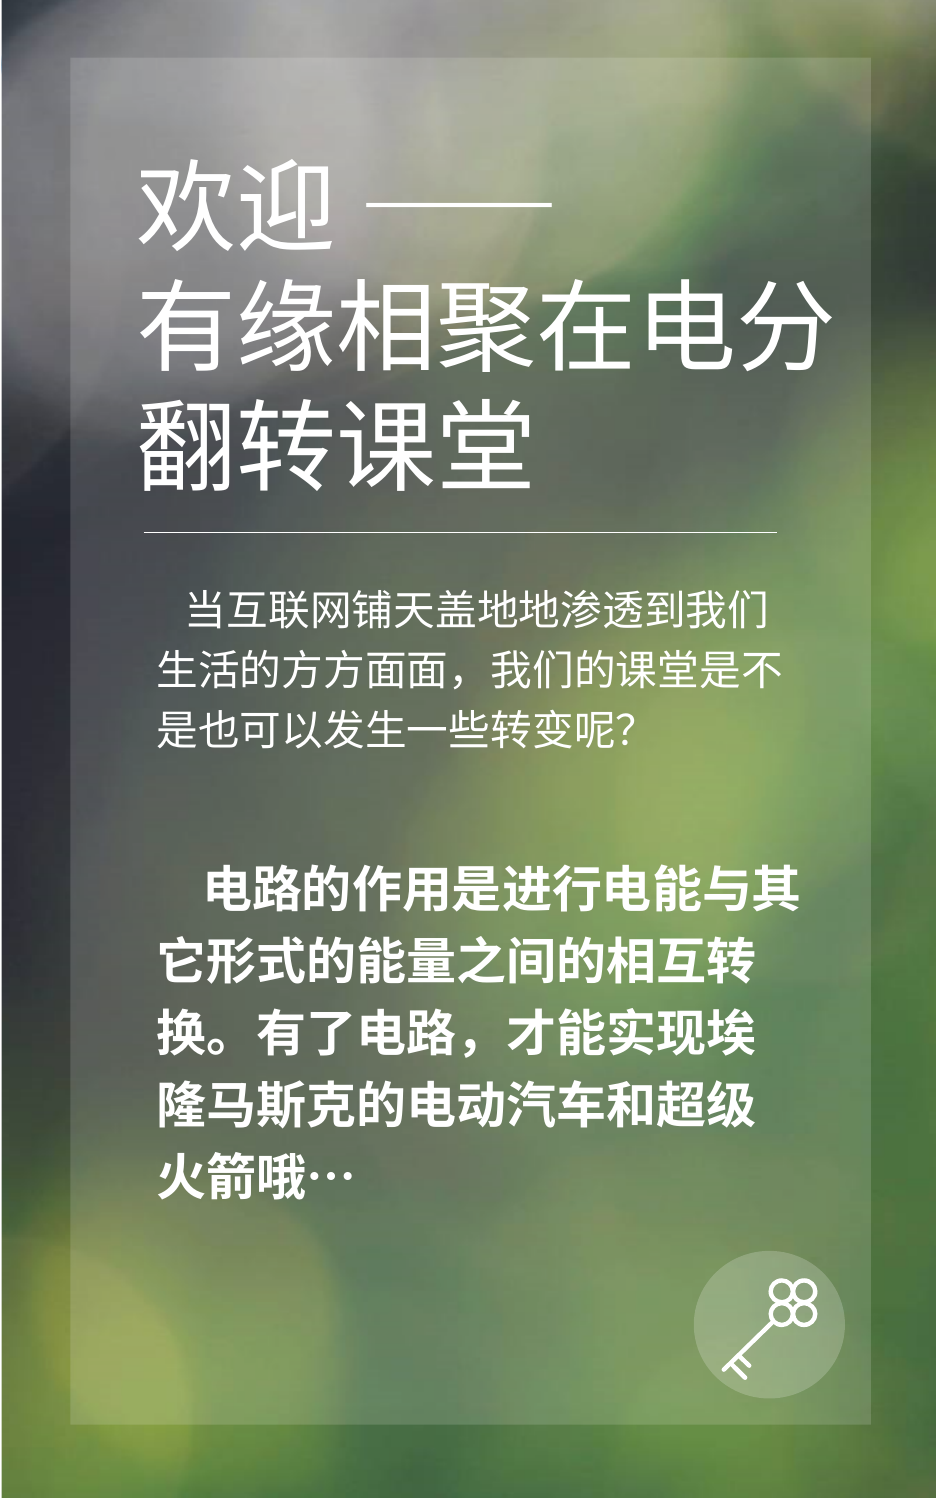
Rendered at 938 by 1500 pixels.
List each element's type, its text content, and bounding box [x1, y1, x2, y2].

text_box [69, 57, 872, 1426]
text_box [693, 1250, 845, 1399]
text_box 当互联网铺天盖地地渗透到我们生活的方方面面，我们的课堂是不是也可以发生一些转变呢？ [141, 566, 818, 762]
picture [1, 0, 936, 1498]
text_box 电路的作用是进行电能与其它形式的能量之间的相互转换。有了电路，才能实现埃隆马斯克的电动汽车和超级火箭哦… [141, 838, 818, 1213]
text_box 欢迎 —— 有缘相聚在电分 翻转课堂 [122, 136, 923, 512]
